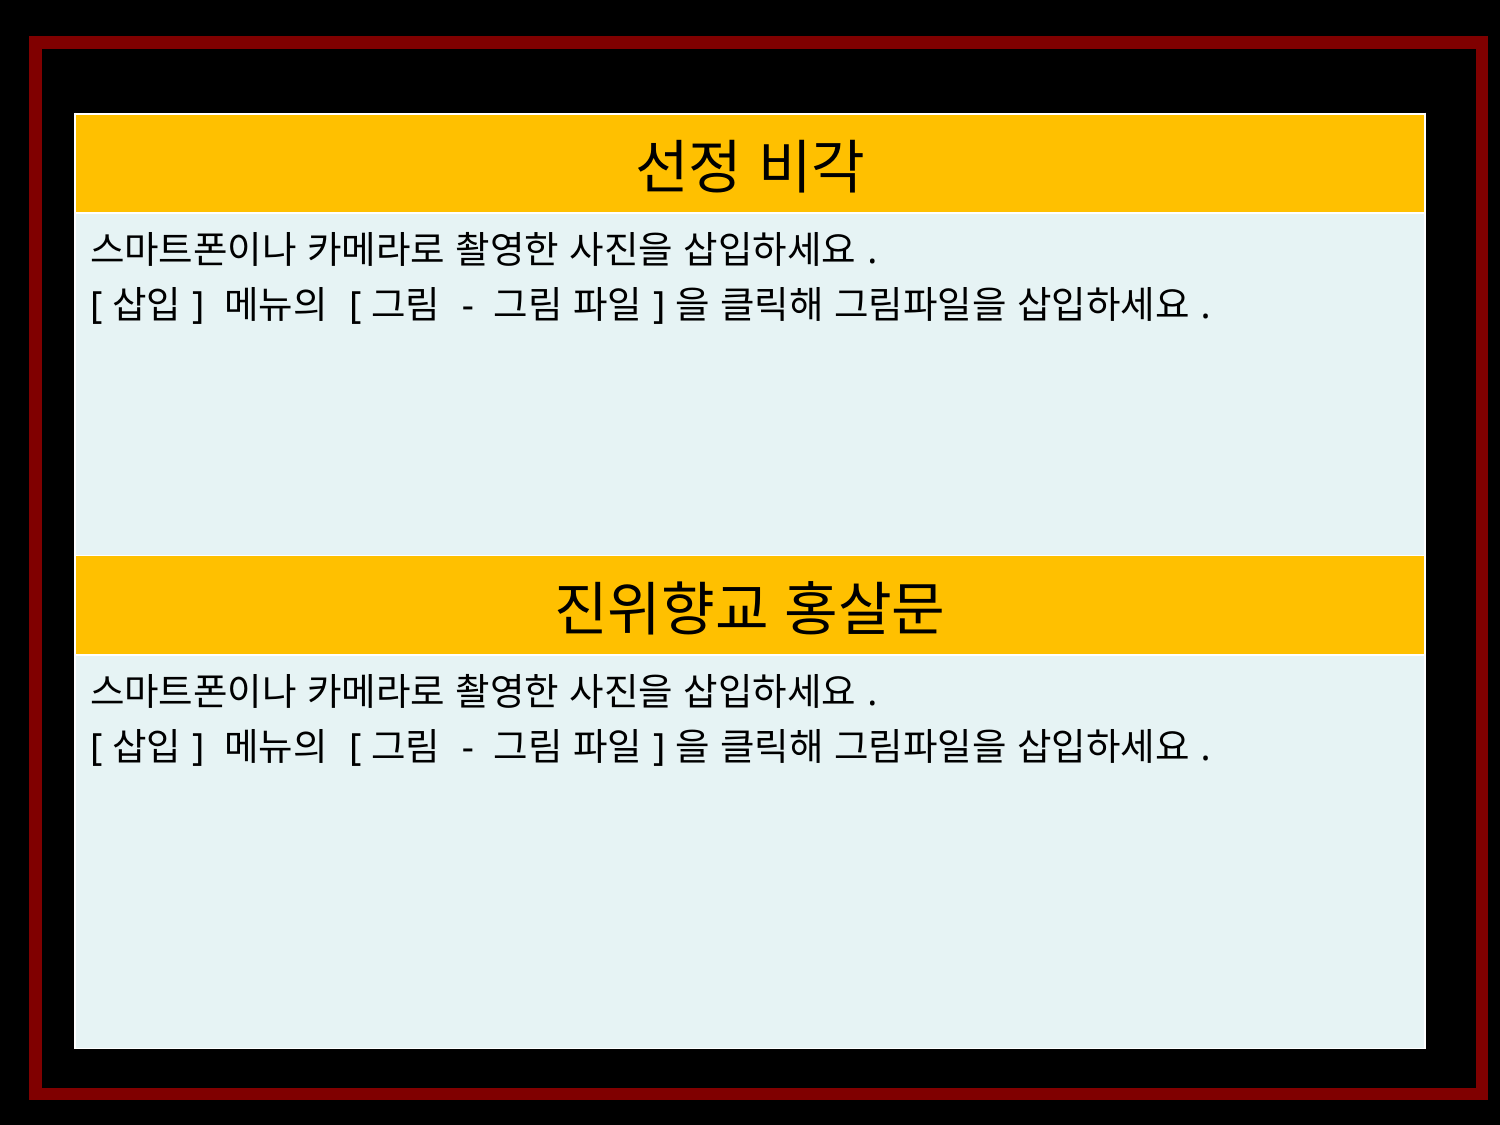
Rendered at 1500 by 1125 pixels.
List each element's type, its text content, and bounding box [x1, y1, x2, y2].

table_cell 진위향교 홍살문 [76, 556, 1424, 654]
table_cell 스마트폰이나 카메라로 촬영한 사진을 삽입하세요. [삽입] 메뉴의 [그림 - 그림 파일]을 클릭해 그림파일을 삽입하세요. [76, 656, 1424, 1048]
table_cell 스마트폰이나 카메라로 촬영한 사진을 삽입하세요. [삽입] 메뉴의 [그림 - 그림 파일]을 클릭해 그림파일을 삽입하세요. [76, 214, 1424, 555]
table_header 선정 비각 [76, 115, 1424, 212]
